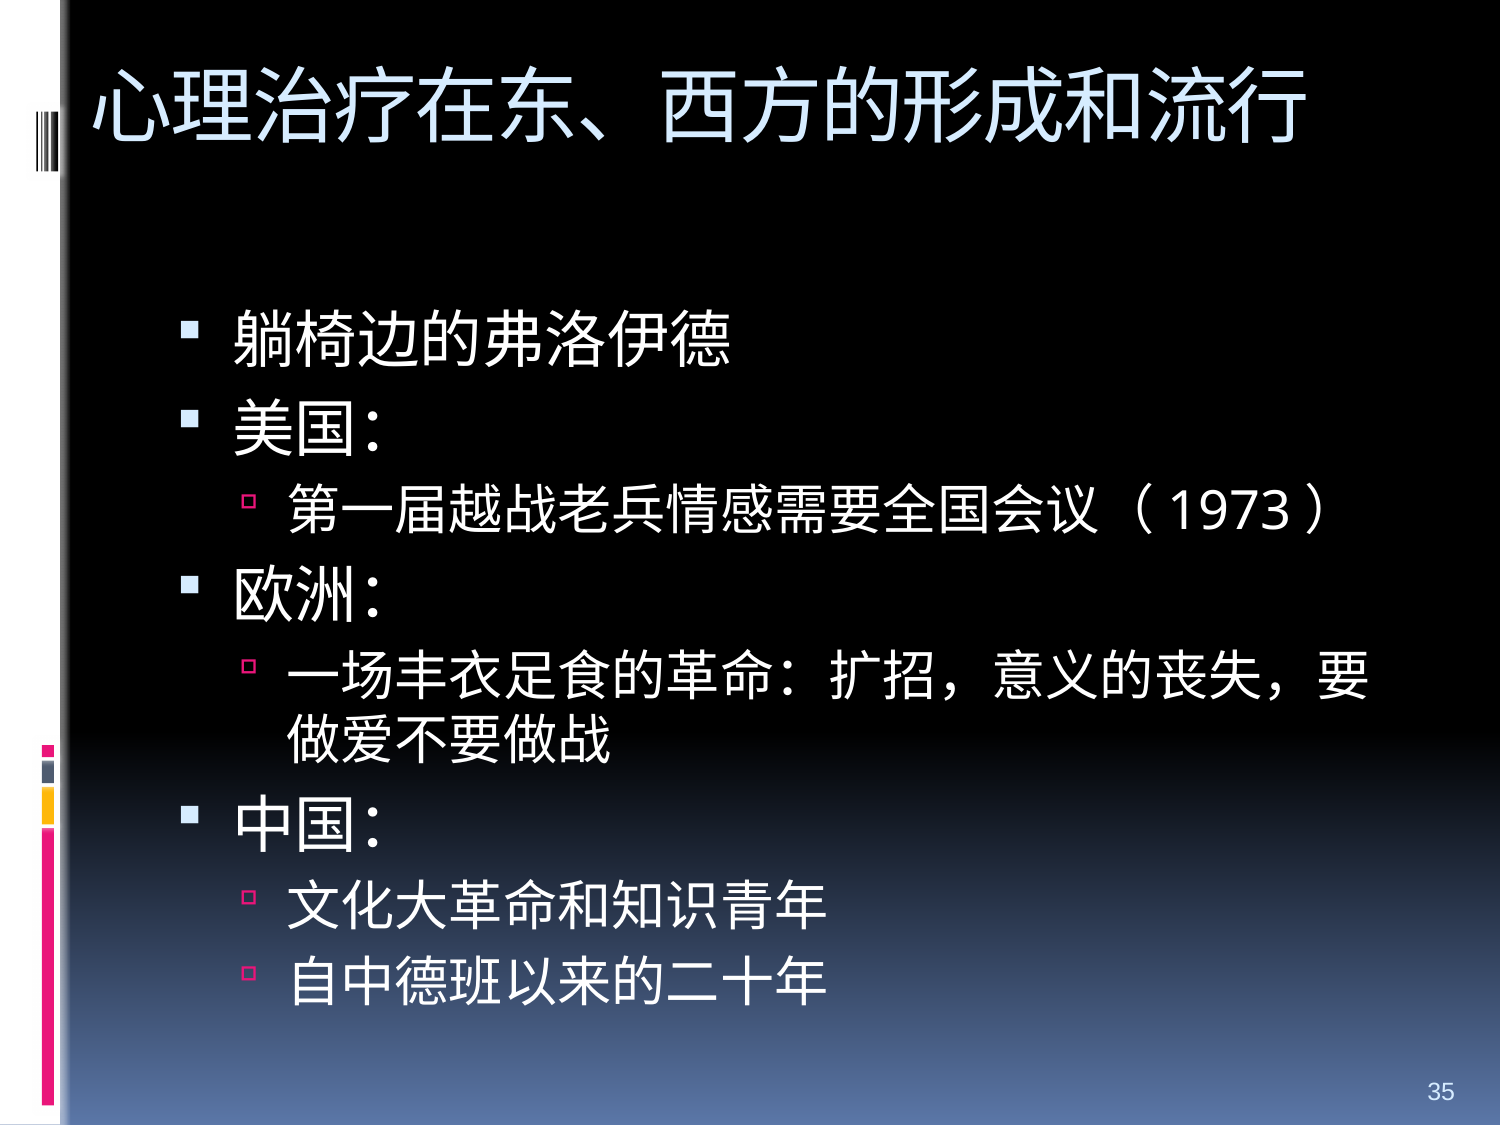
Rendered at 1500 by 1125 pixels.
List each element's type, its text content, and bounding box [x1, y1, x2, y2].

list 躺椅边的弗洛伊德 美国： 第一届越战老兵情感需要全国会议（1973） 欧洲： 一场丰衣足食的革命：扩招，意义的丧失，要做爱不要做战 中国： 文化大革命和知识青年 自中德班以来的二十年 [150, 292, 1425, 1043]
title 心理治疗在东、西方的形成和流行 [75, 45, 1425, 176]
slide_number 35 [1412, 1052, 1488, 1113]
